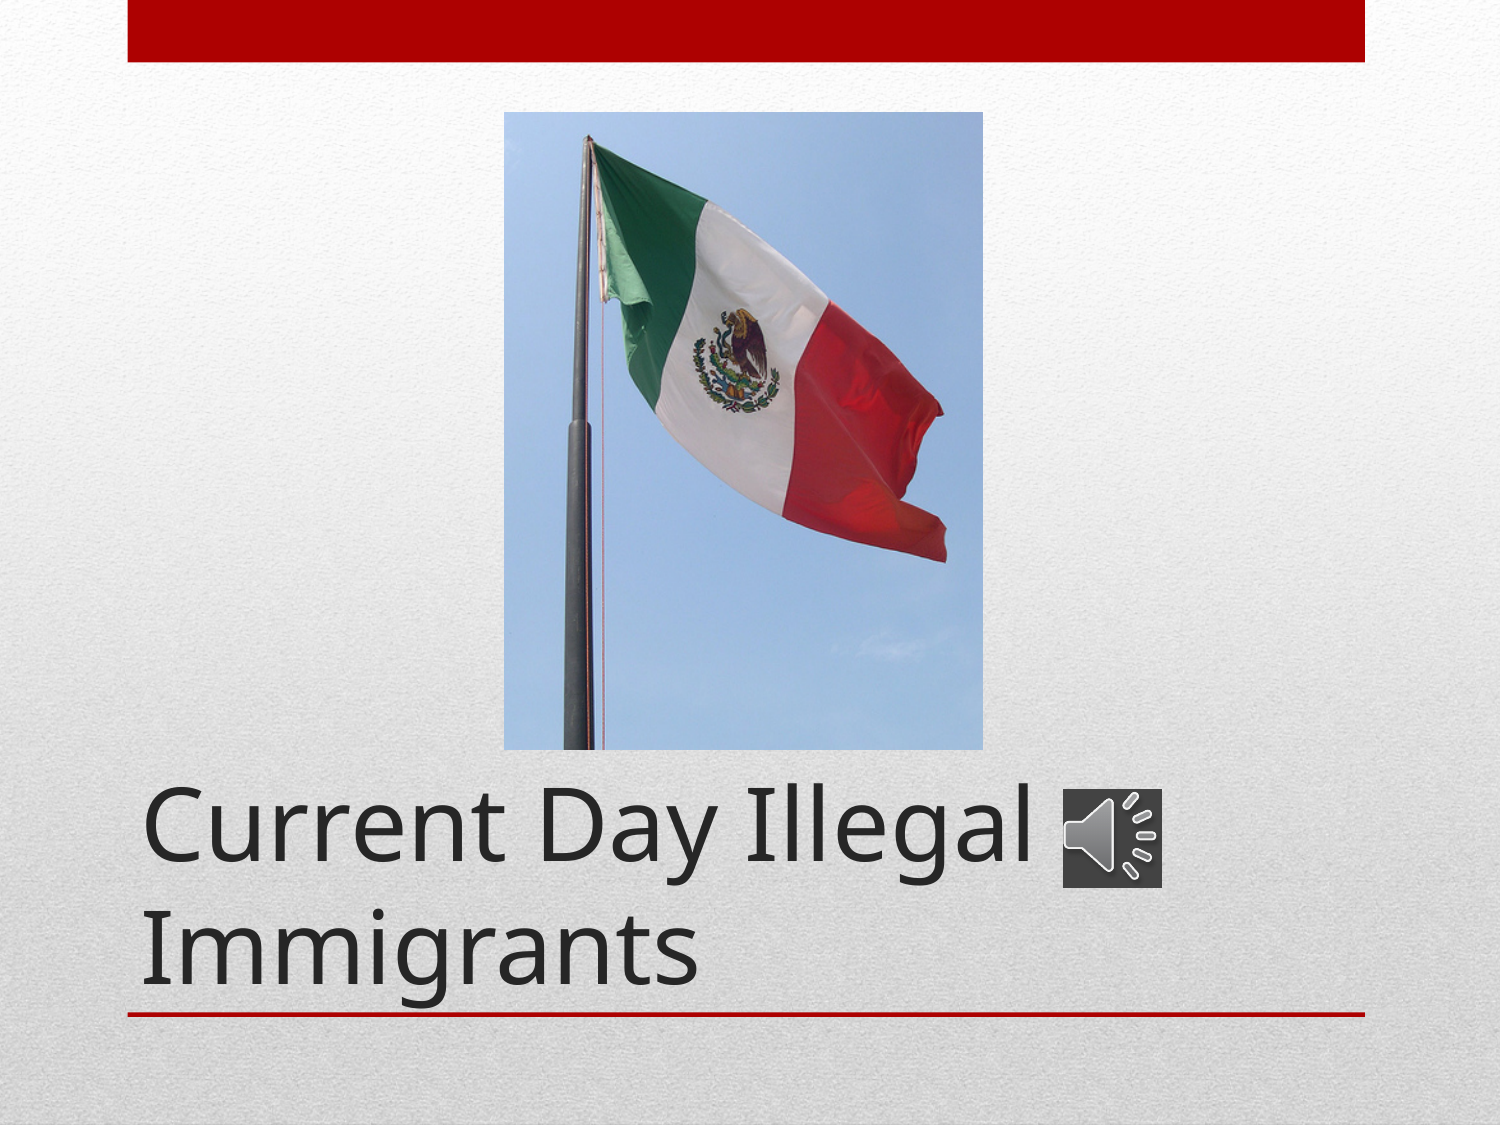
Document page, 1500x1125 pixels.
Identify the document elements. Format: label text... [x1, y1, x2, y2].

title Current Day Illegal Immigrants [125, 750, 1238, 1013]
picture [1061, 787, 1164, 890]
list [503, 111, 984, 751]
